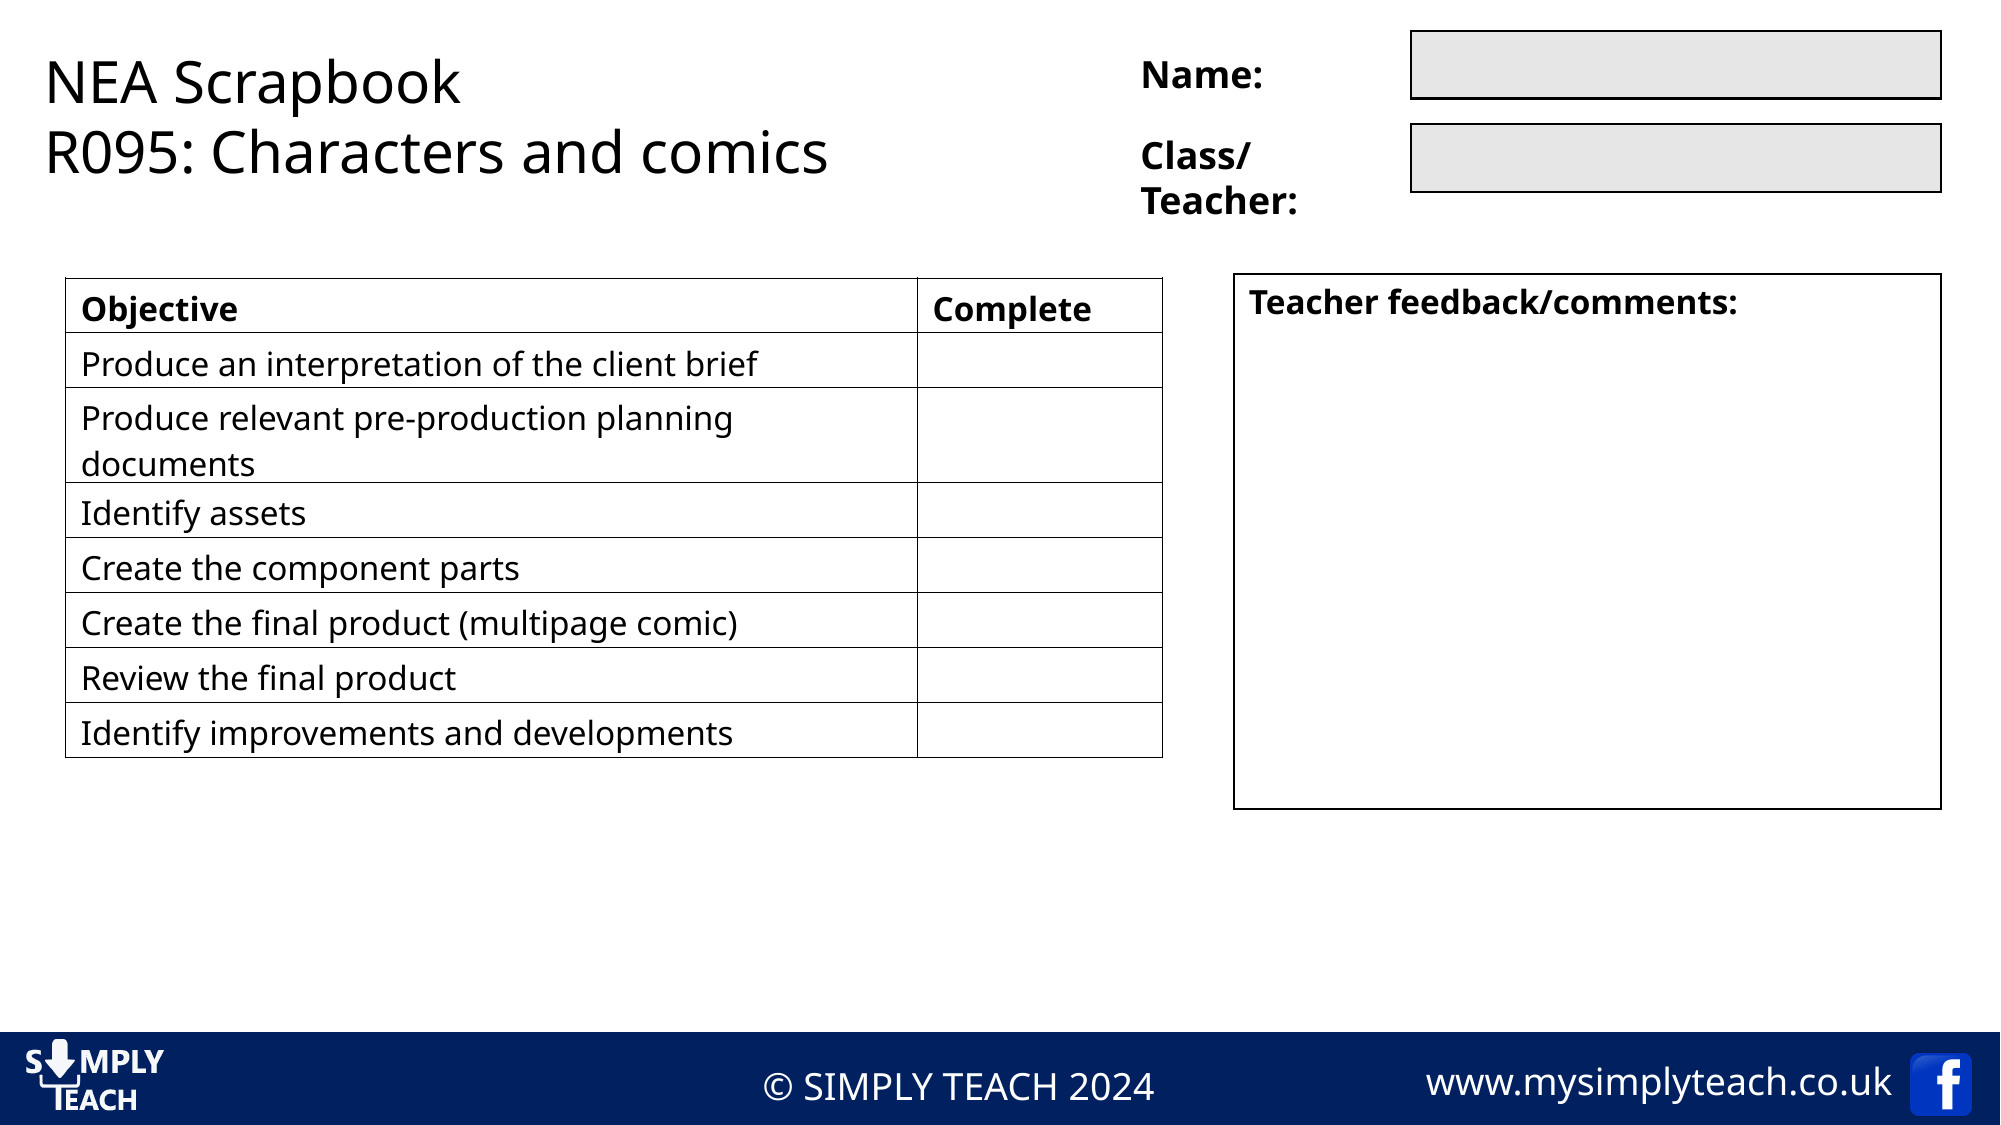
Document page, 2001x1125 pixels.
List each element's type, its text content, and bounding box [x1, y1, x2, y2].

table_cell [918, 648, 1162, 702]
text_box Teacher feedback/comments: [1233, 273, 1942, 810]
text_box www.mysimplyteach.co.uk [1411, 1050, 1907, 1111]
table_cell ​ [918, 388, 1162, 482]
table_cell Identify assets [66, 483, 917, 537]
text_box Class/Teacher: [1125, 124, 1419, 230]
table_cell ​ [918, 333, 1162, 387]
text_box Name: [1125, 44, 1419, 104]
table_header Complete​ [918, 279, 1162, 332]
text_box [1410, 123, 1942, 193]
table_cell Review the final product [66, 648, 917, 702]
table_header Objective [66, 279, 917, 332]
table_cell [918, 703, 1162, 757]
text_box [1410, 30, 1942, 100]
picture [15, 1033, 182, 1122]
table_cell Create the final product (multipage comic) [66, 593, 917, 647]
table_cell Identify improvements and developments [66, 703, 917, 757]
text_box NEA Scrapbook R095: Characters and comics [29, 37, 1126, 193]
text_box © SIMPLY TEACH 2024 [621, 1055, 1296, 1115]
table_cell [918, 538, 1162, 592]
table_cell Produce relevant pre-production planning documents [66, 388, 917, 482]
table_cell [918, 593, 1162, 647]
text_box [0, 1032, 2000, 1125]
table_cell Create the component parts [66, 538, 917, 592]
table_cell Produce an interpretation of the client brief [66, 333, 917, 387]
table_cell ​ [918, 483, 1162, 537]
picture [1907, 1050, 1976, 1119]
